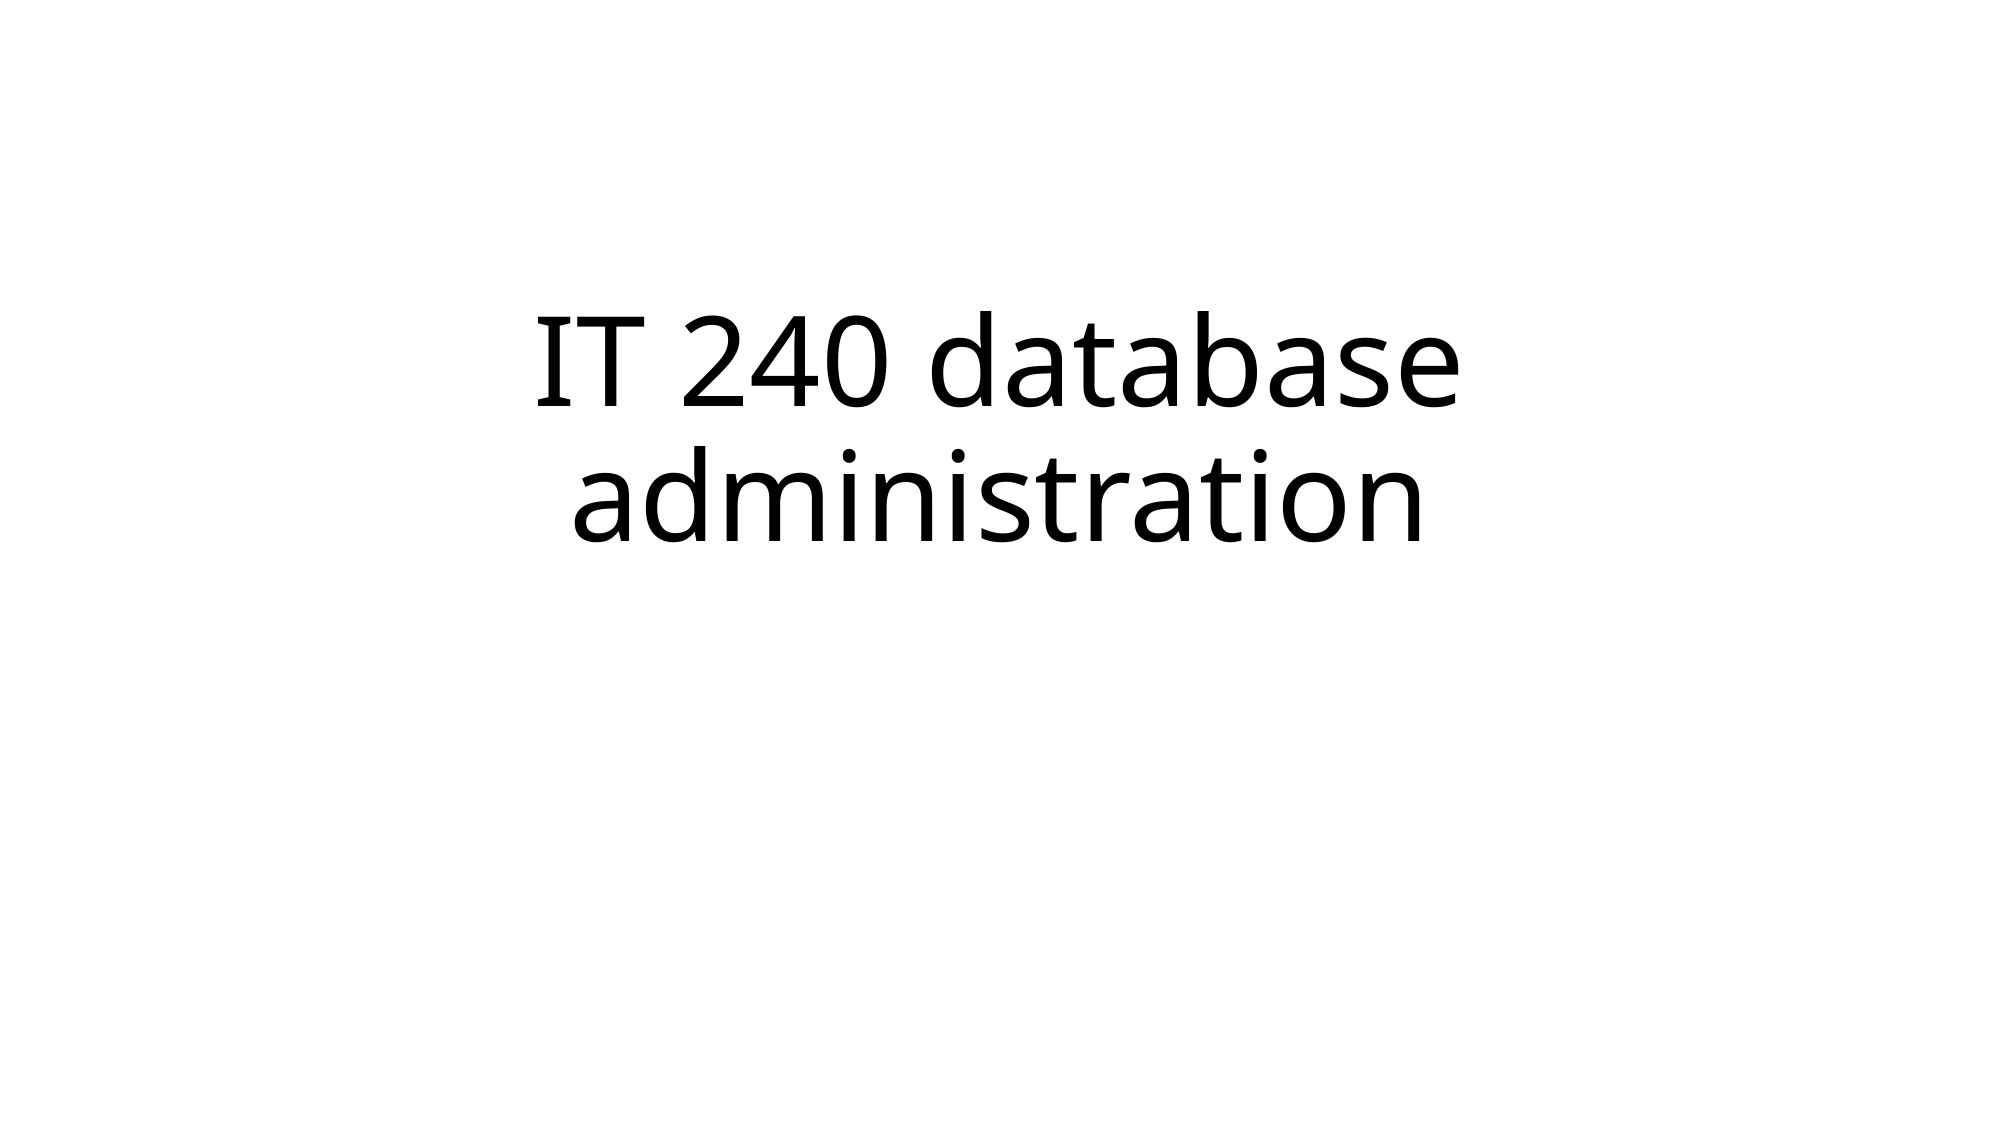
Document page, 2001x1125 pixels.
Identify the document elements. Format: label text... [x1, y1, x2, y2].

title IT 240 database administration [249, 184, 1750, 576]
